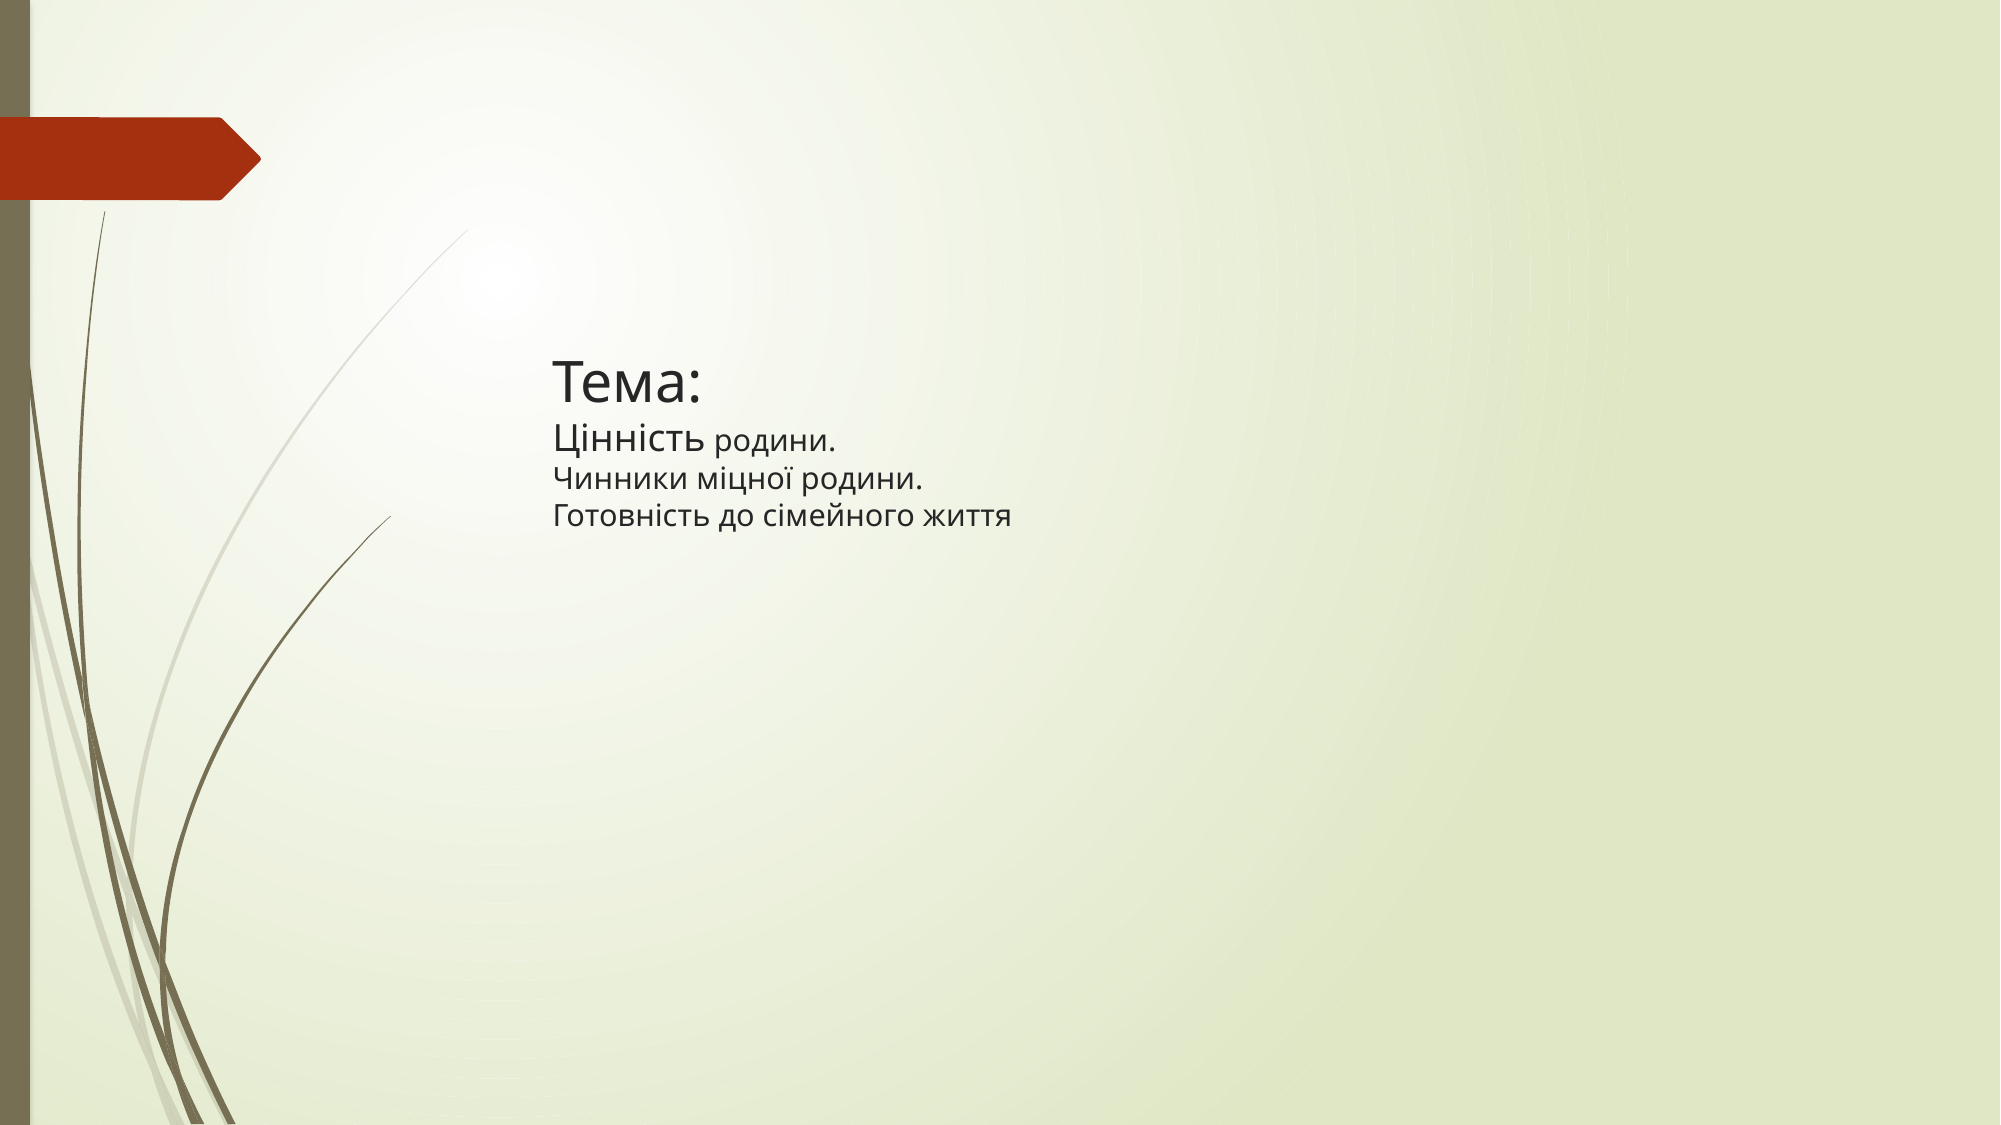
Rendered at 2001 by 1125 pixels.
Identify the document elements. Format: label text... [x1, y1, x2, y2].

title Тема: Цінність родини. Чинники міцної родини. Готовність до сімейного життя [537, 337, 2000, 579]
